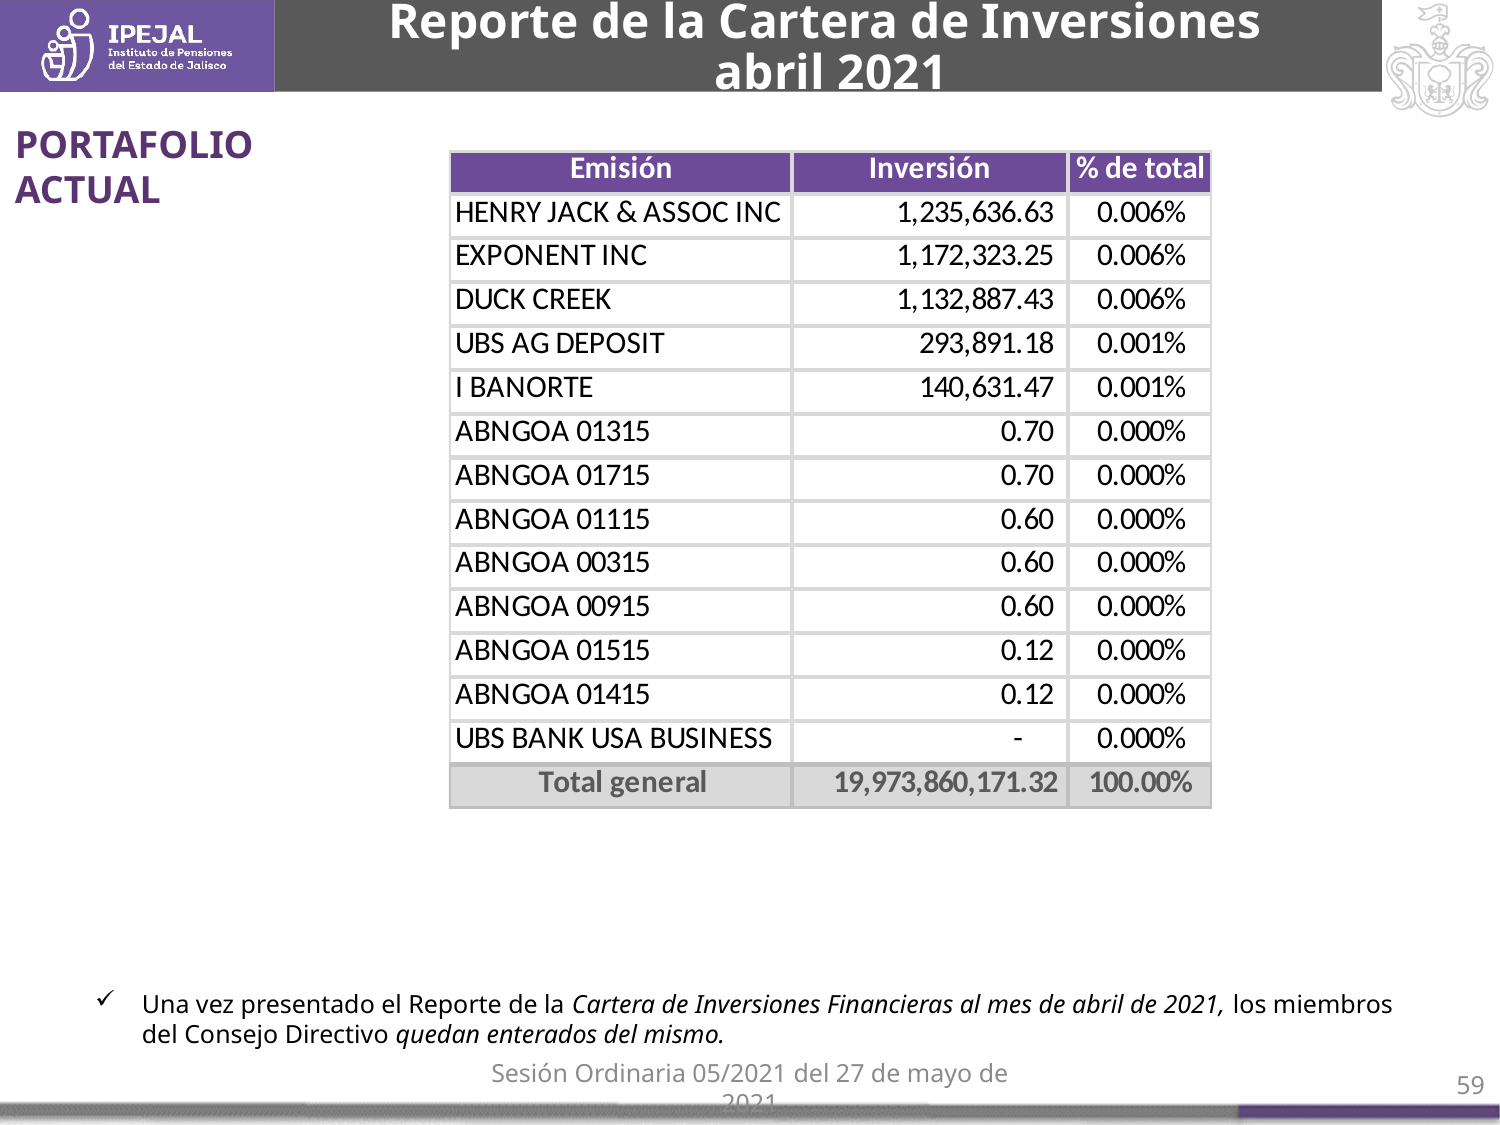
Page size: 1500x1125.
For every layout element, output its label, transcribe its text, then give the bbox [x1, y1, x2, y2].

picture [448, 150, 1215, 811]
slide_number 59 [1149, 1056, 1500, 1117]
text_box Reporte de la Cartera de Inversiones abril 2021 [278, 0, 1385, 90]
picture [0, 1096, 1500, 1125]
picture [0, 0, 275, 92]
text_box PORTAFOLIO ACTUAL [0, 113, 305, 219]
text_box Una vez presentado el Reporte de la Cartera de Inversiones Financieras al mes de abril de 2021, los miembros del Consejo Directivo quedan enterados del mismo. [80, 981, 1425, 1056]
footer Sesión Ordinaria 05/2021 del 27 de mayo de 2021 [468, 1057, 1032, 1118]
